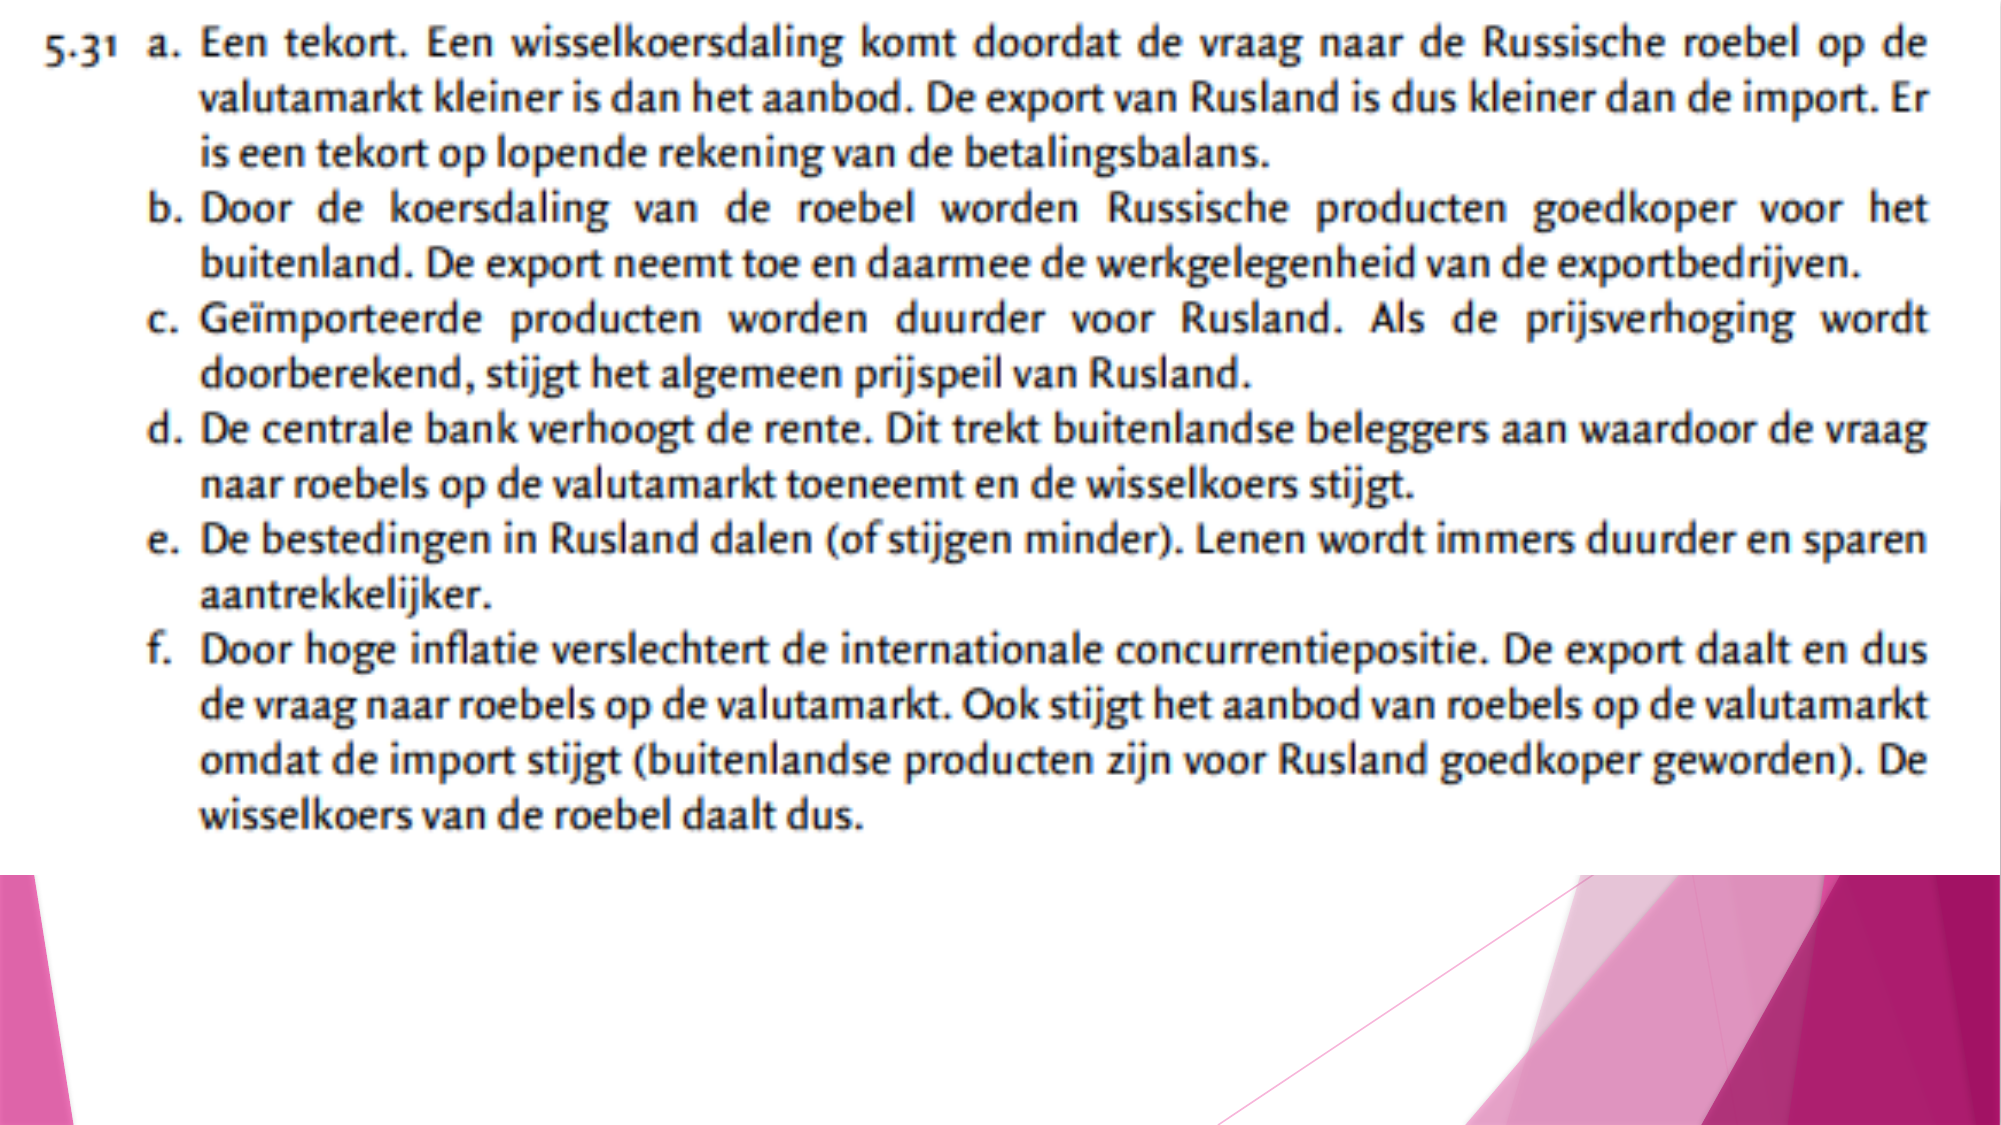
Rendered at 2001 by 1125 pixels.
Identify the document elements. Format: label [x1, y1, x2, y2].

picture [0, 0, 2000, 875]
